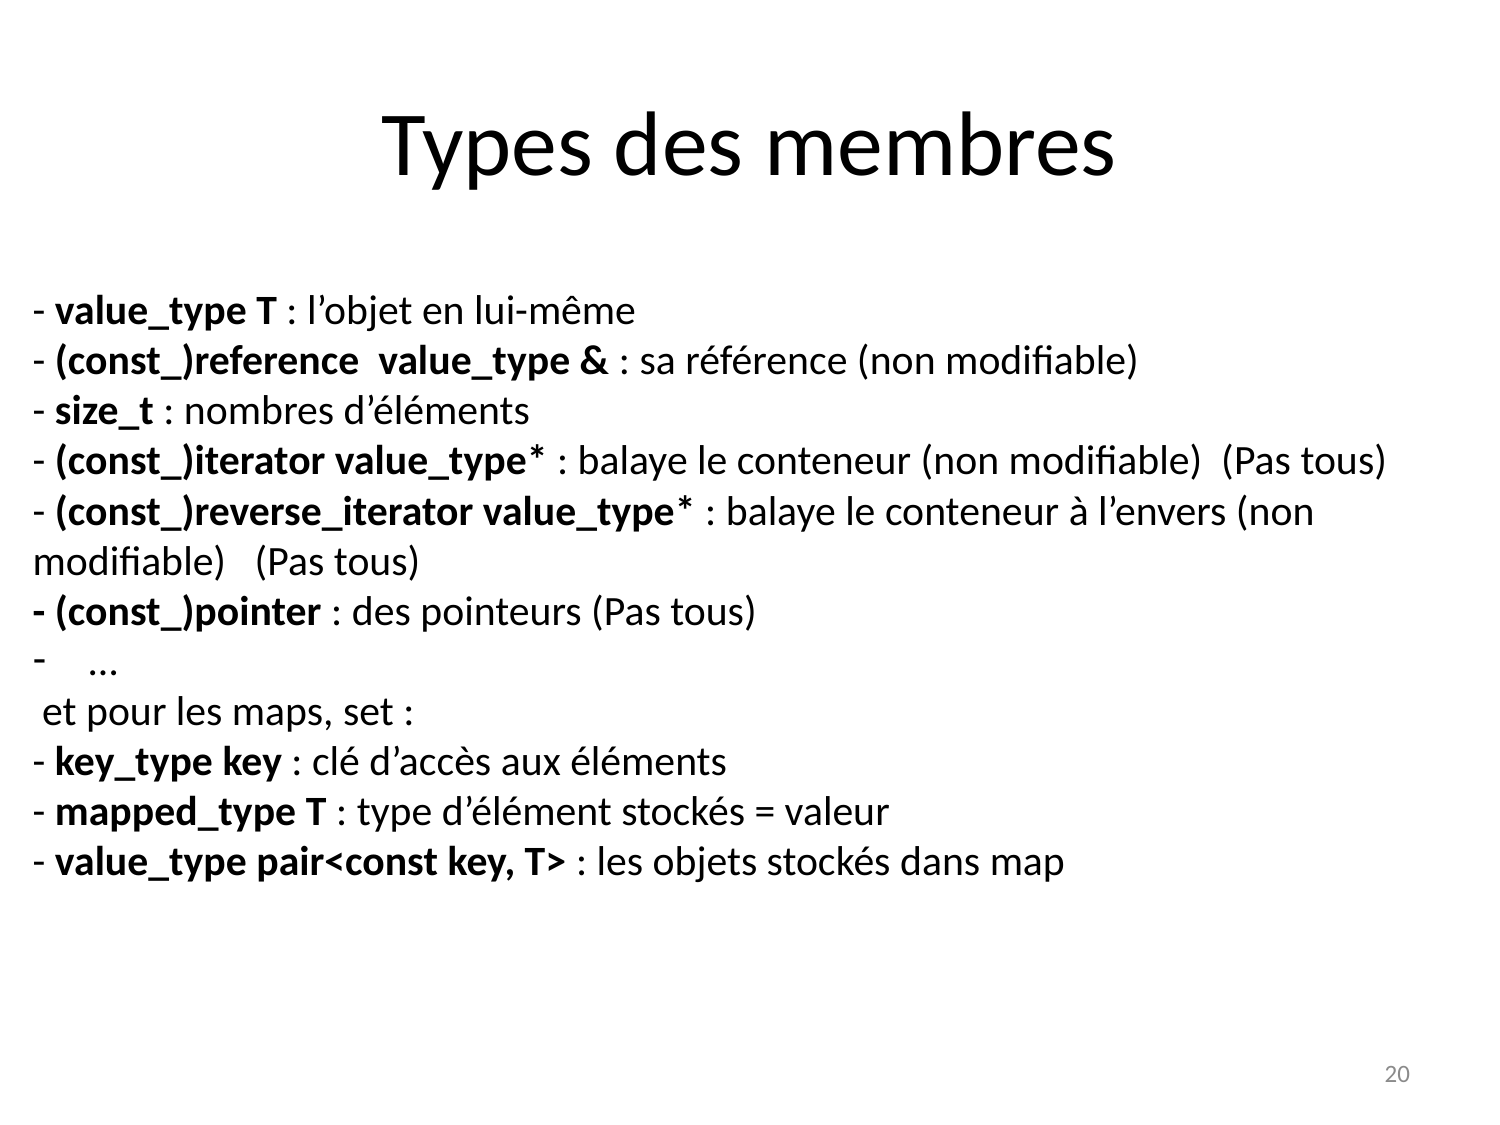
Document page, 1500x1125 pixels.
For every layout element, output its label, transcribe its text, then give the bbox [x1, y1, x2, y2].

slide_number 20 [1074, 1042, 1425, 1103]
title Types des membres [75, 45, 1425, 233]
list - value_type T : l’objet en lui-même - (const_)reference value_type & : sa référence (non modifiable) - size_t : nombres d’éléments - (const_)iterator value_type* : balaye le conteneur (non modifiable) (Pas tous) - (const_)reverse_iterator value_type* : balaye le conteneur à l’envers (non modifiable) (Pas tous) - (const_)pointer : des pointeurs (Pas tous) … et pour les maps, set : - key_type key : clé d’accès aux éléments - mapped_type T : type d’élément stockés = valeur - value_type pair<const key, T> : les objets stockés dans map [17, 255, 1459, 1059]
